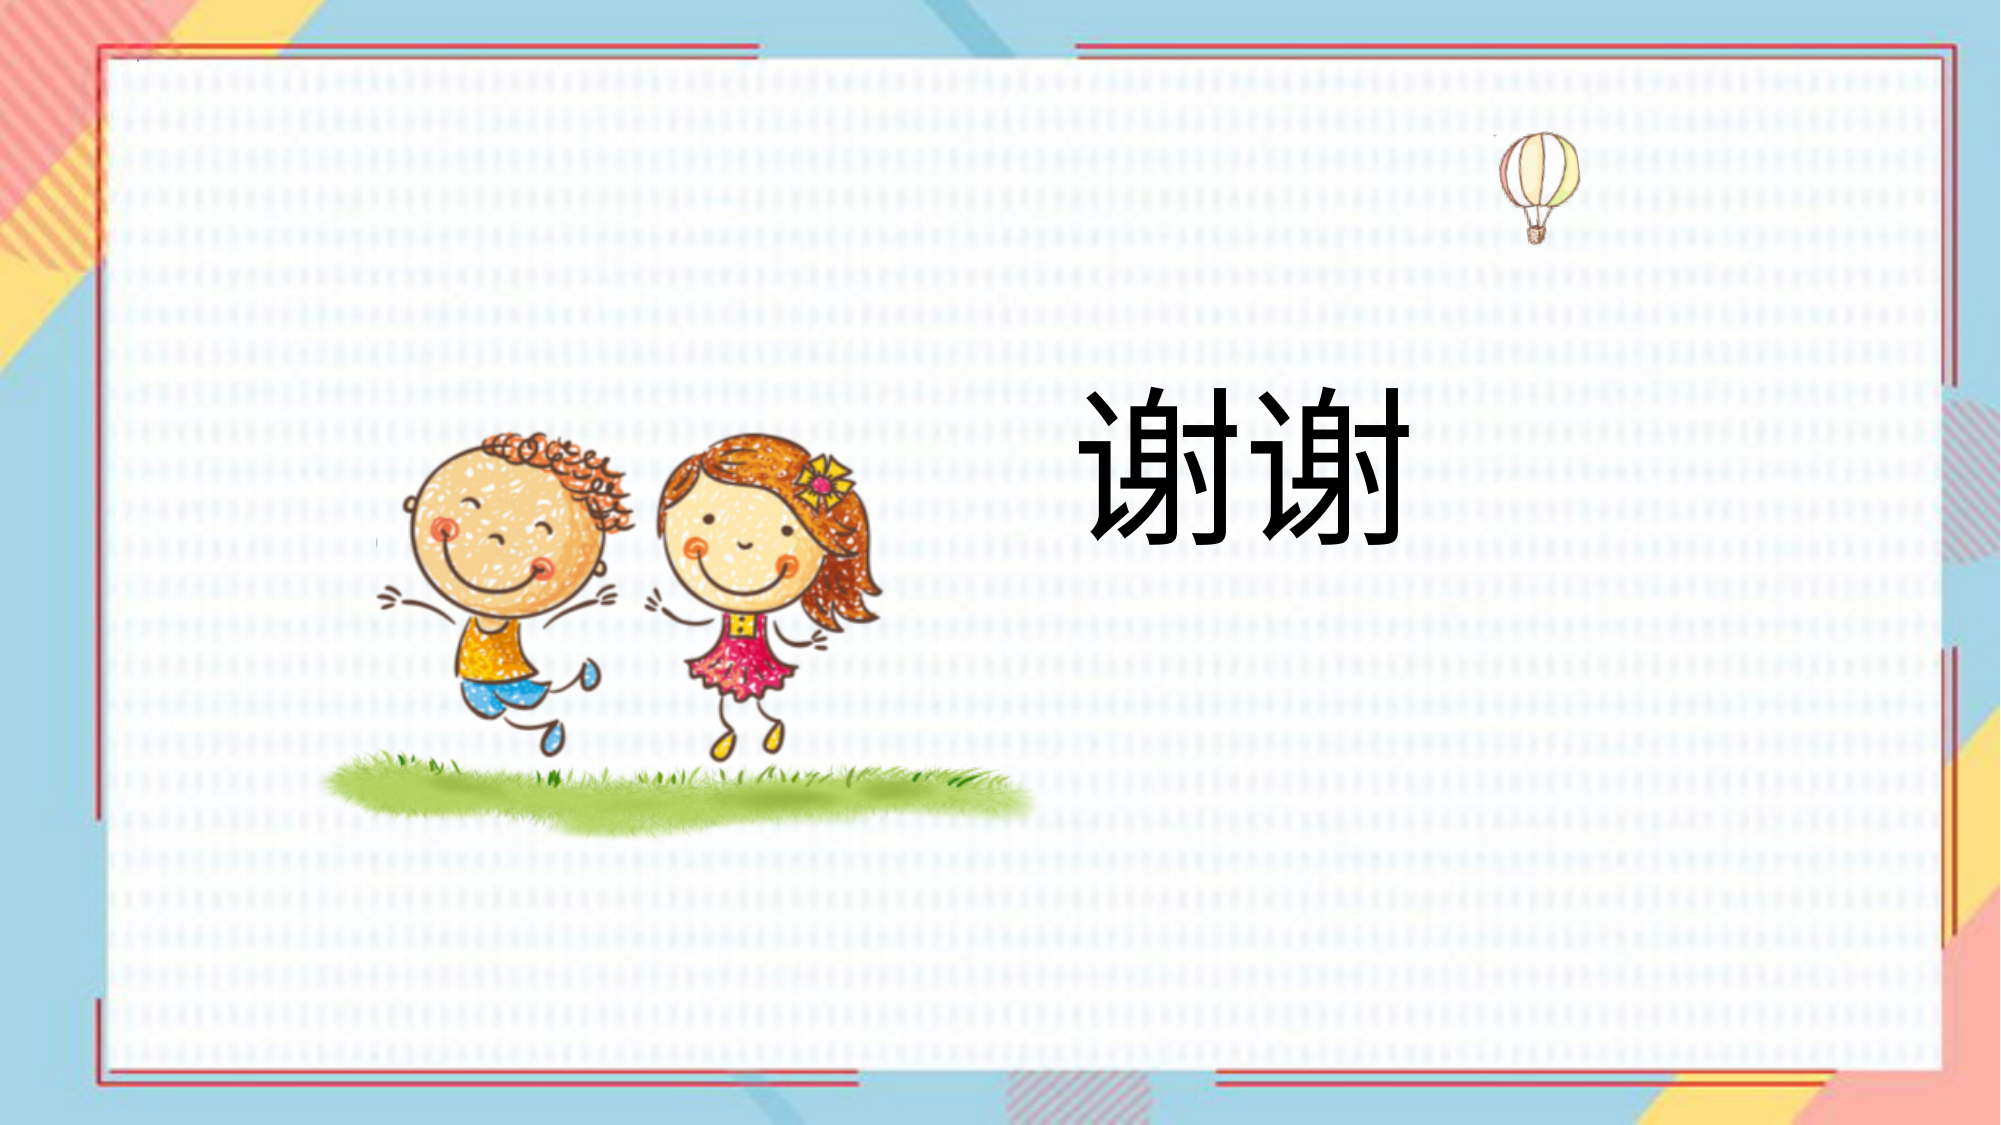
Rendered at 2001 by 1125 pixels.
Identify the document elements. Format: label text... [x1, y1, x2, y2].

text_box 谢谢 [1056, 352, 1608, 575]
picture [0, 0, 2001, 1125]
